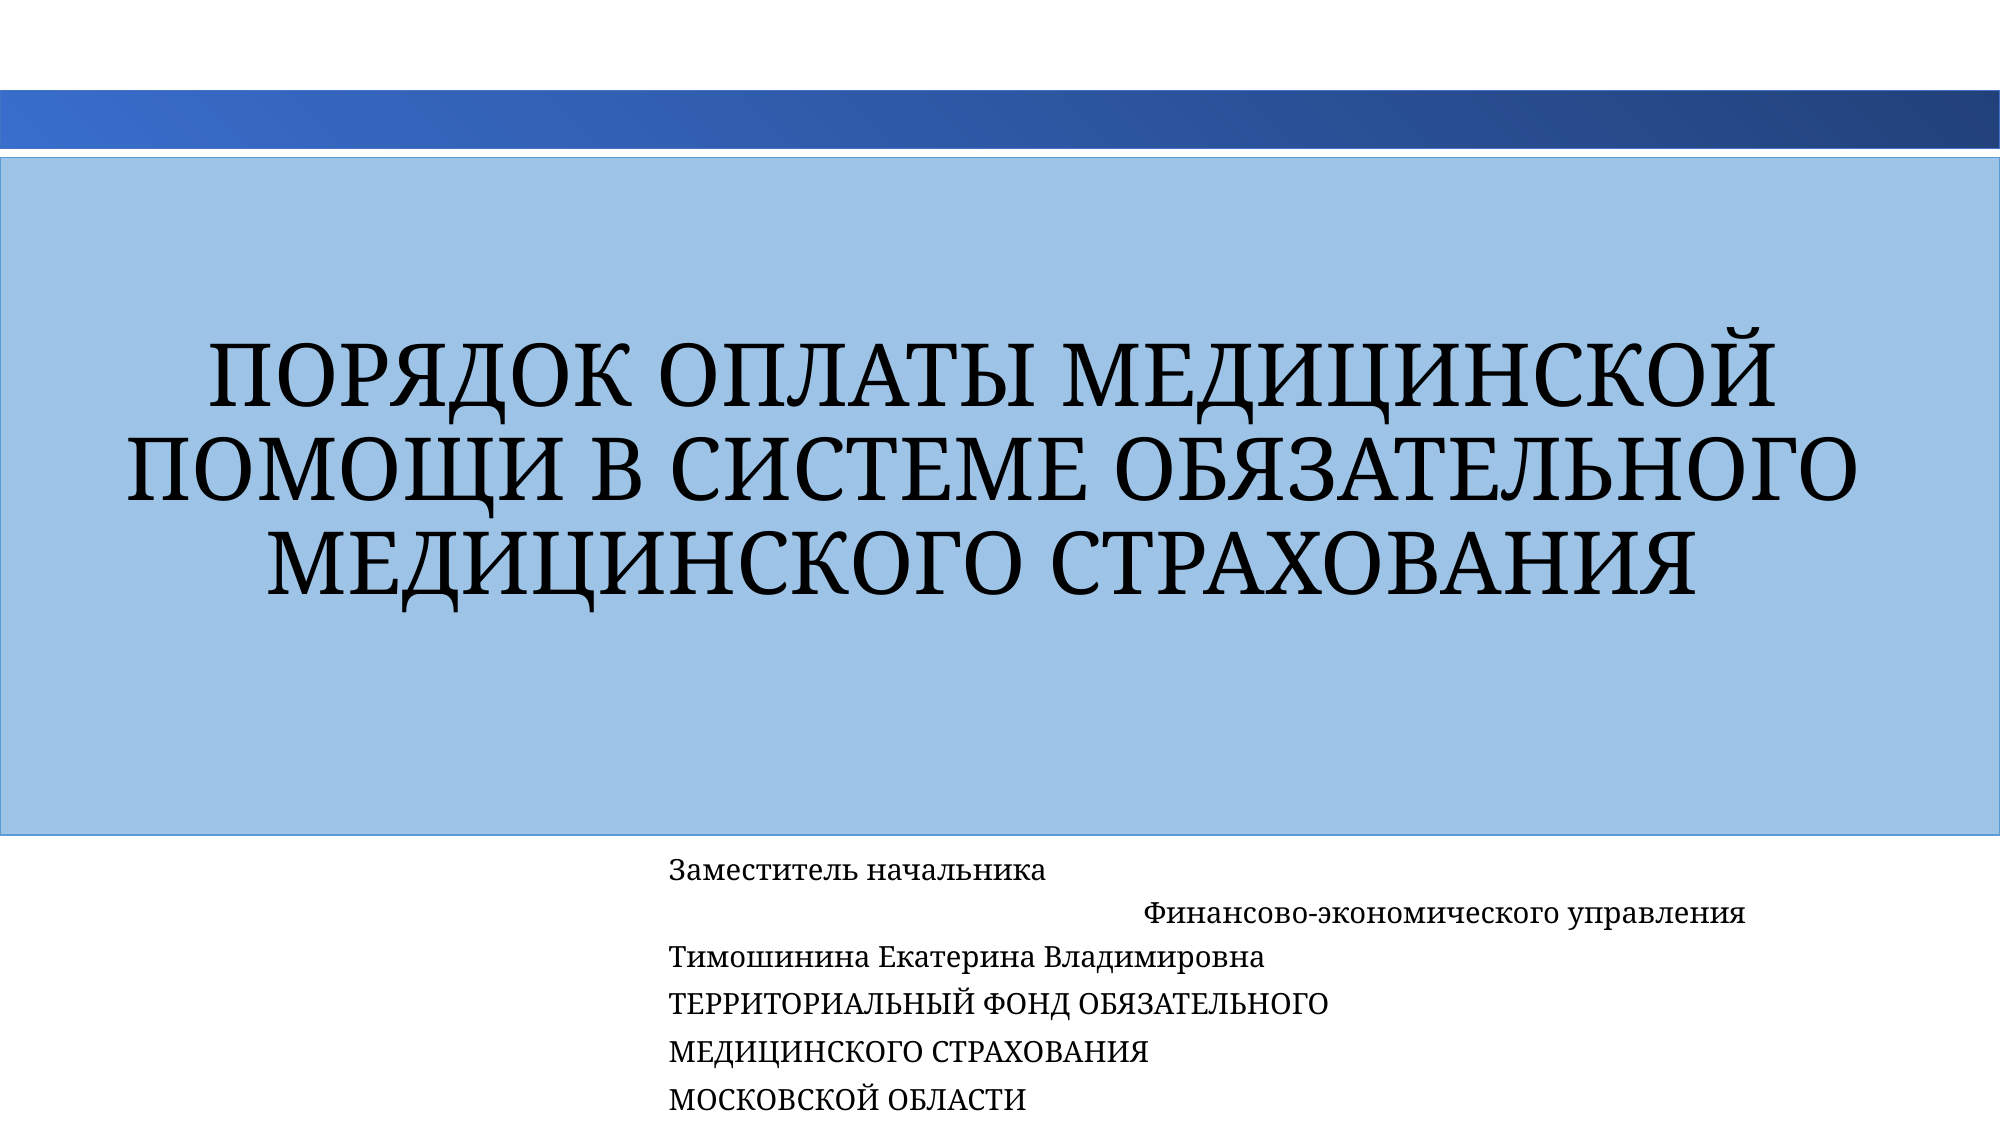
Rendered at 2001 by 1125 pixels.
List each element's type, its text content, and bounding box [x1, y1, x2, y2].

title ПОРЯДОК ОПЛАТЫ МЕДИЦИНСКОЙ ПОМОЩИ В СИСТЕМЕ ОБЯЗАТЕЛЬНОГО МЕДИЦИНСКОГО СТРАХОВАНИЯ [103, 229, 1884, 621]
subtitle Заместитель начальника Финансово-экономического управления Тимошинина Екатерина Владимировна ТЕРРИТОРИАЛЬНЫЙ ФОНД ОБЯЗАТЕЛЬНОГО МЕДИЦИНСКОГО СТРАХОВАНИЯ МОСКОВСКОЙ ОБЛАСТИ [536, 835, 2000, 1125]
text_box [0, 157, 2000, 836]
text_box [0, 90, 2000, 149]
